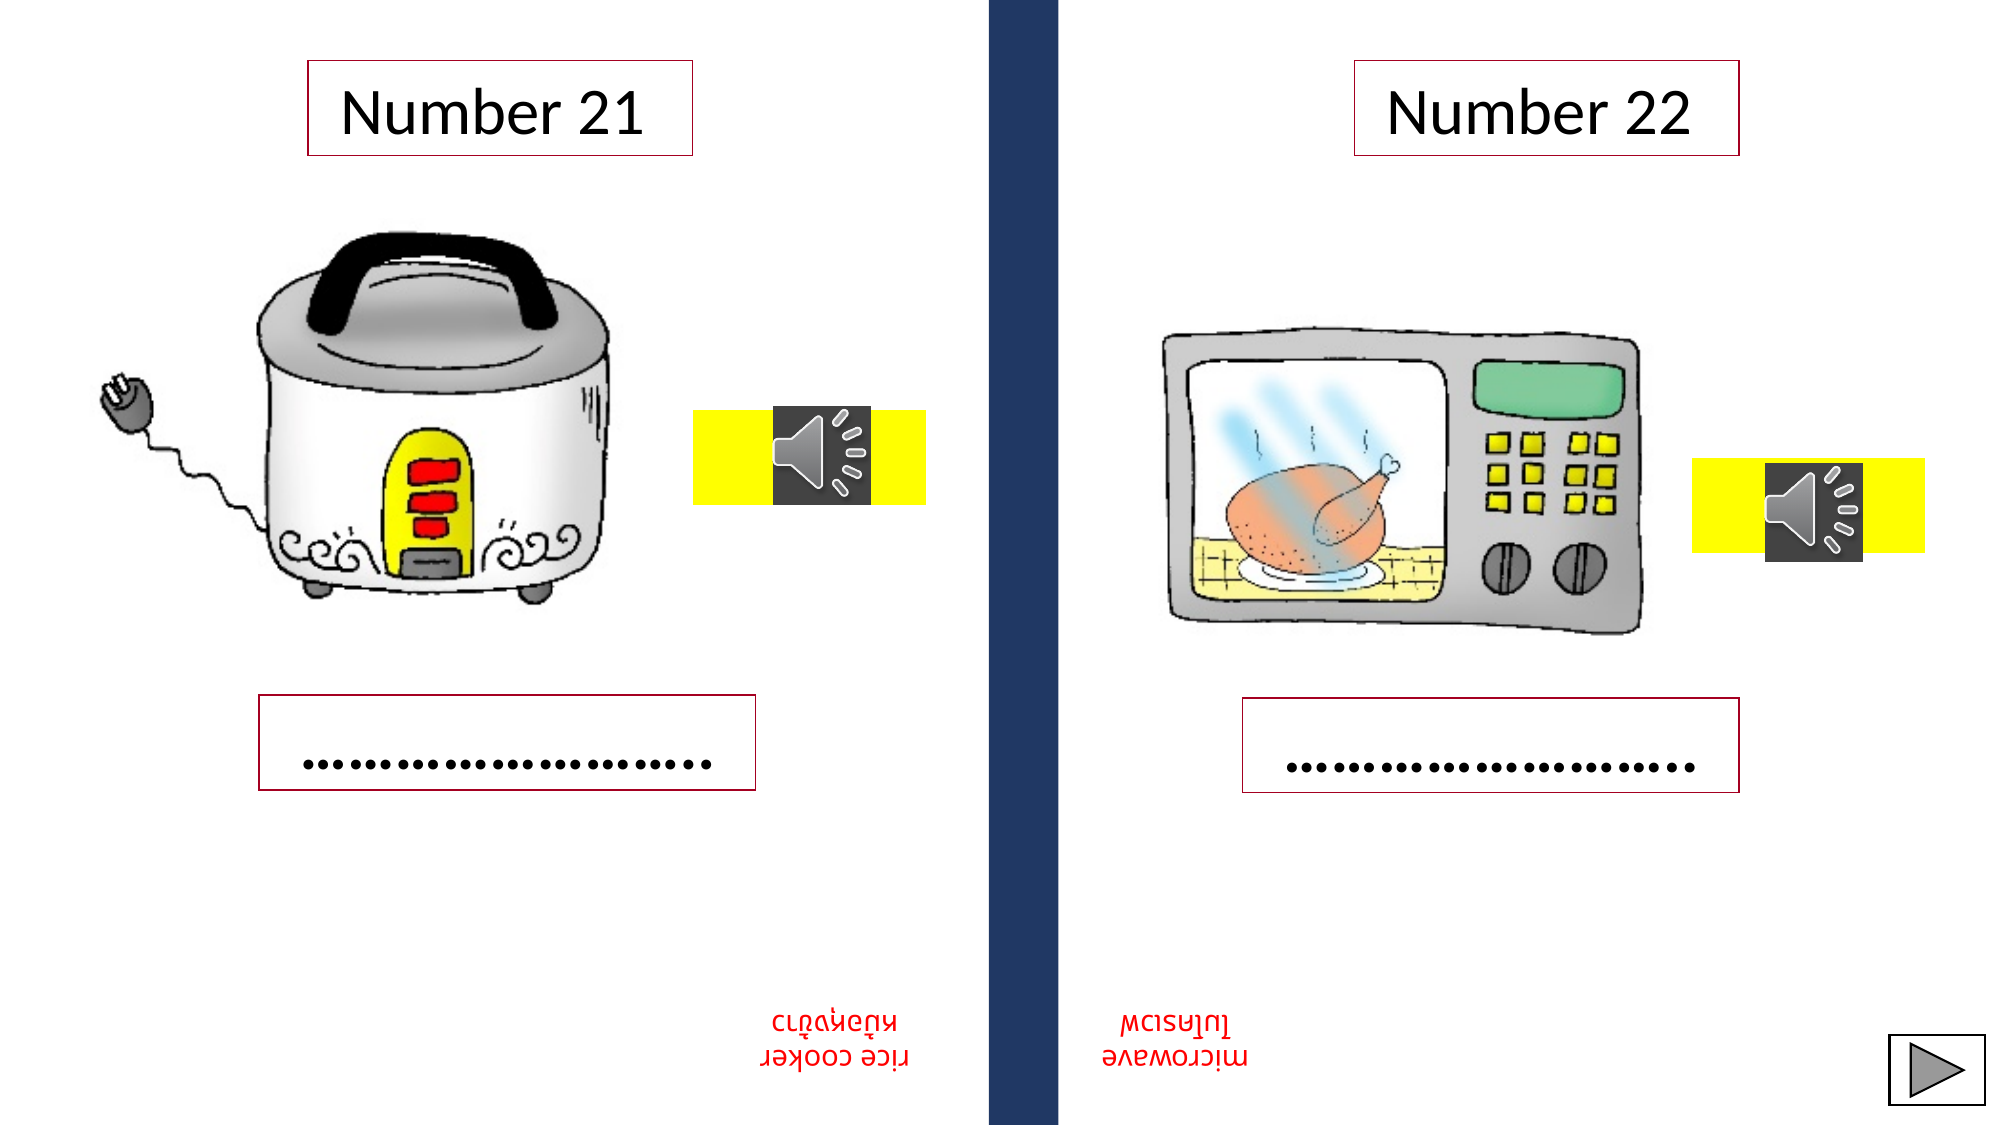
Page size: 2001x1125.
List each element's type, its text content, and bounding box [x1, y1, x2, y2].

text_box …………………….. [259, 695, 756, 790]
text_box [988, 0, 1059, 1125]
picture [89, 218, 635, 628]
picture [1130, 301, 1673, 654]
text_box …………………….. [1242, 697, 1739, 793]
table_header [873, 410, 926, 505]
table_header [693, 410, 772, 505]
picture [772, 405, 873, 506]
table_header [1692, 458, 1925, 553]
picture [1764, 462, 1864, 563]
text_box rice cooker หม้อหุงข้าว [743, 1002, 926, 1087]
text_box Number 22 [1354, 60, 1739, 156]
text_box microwave ไมโครเวฟ [1084, 1002, 1266, 1087]
text_box [1888, 1034, 1986, 1106]
text_box Number 21 [308, 60, 693, 156]
